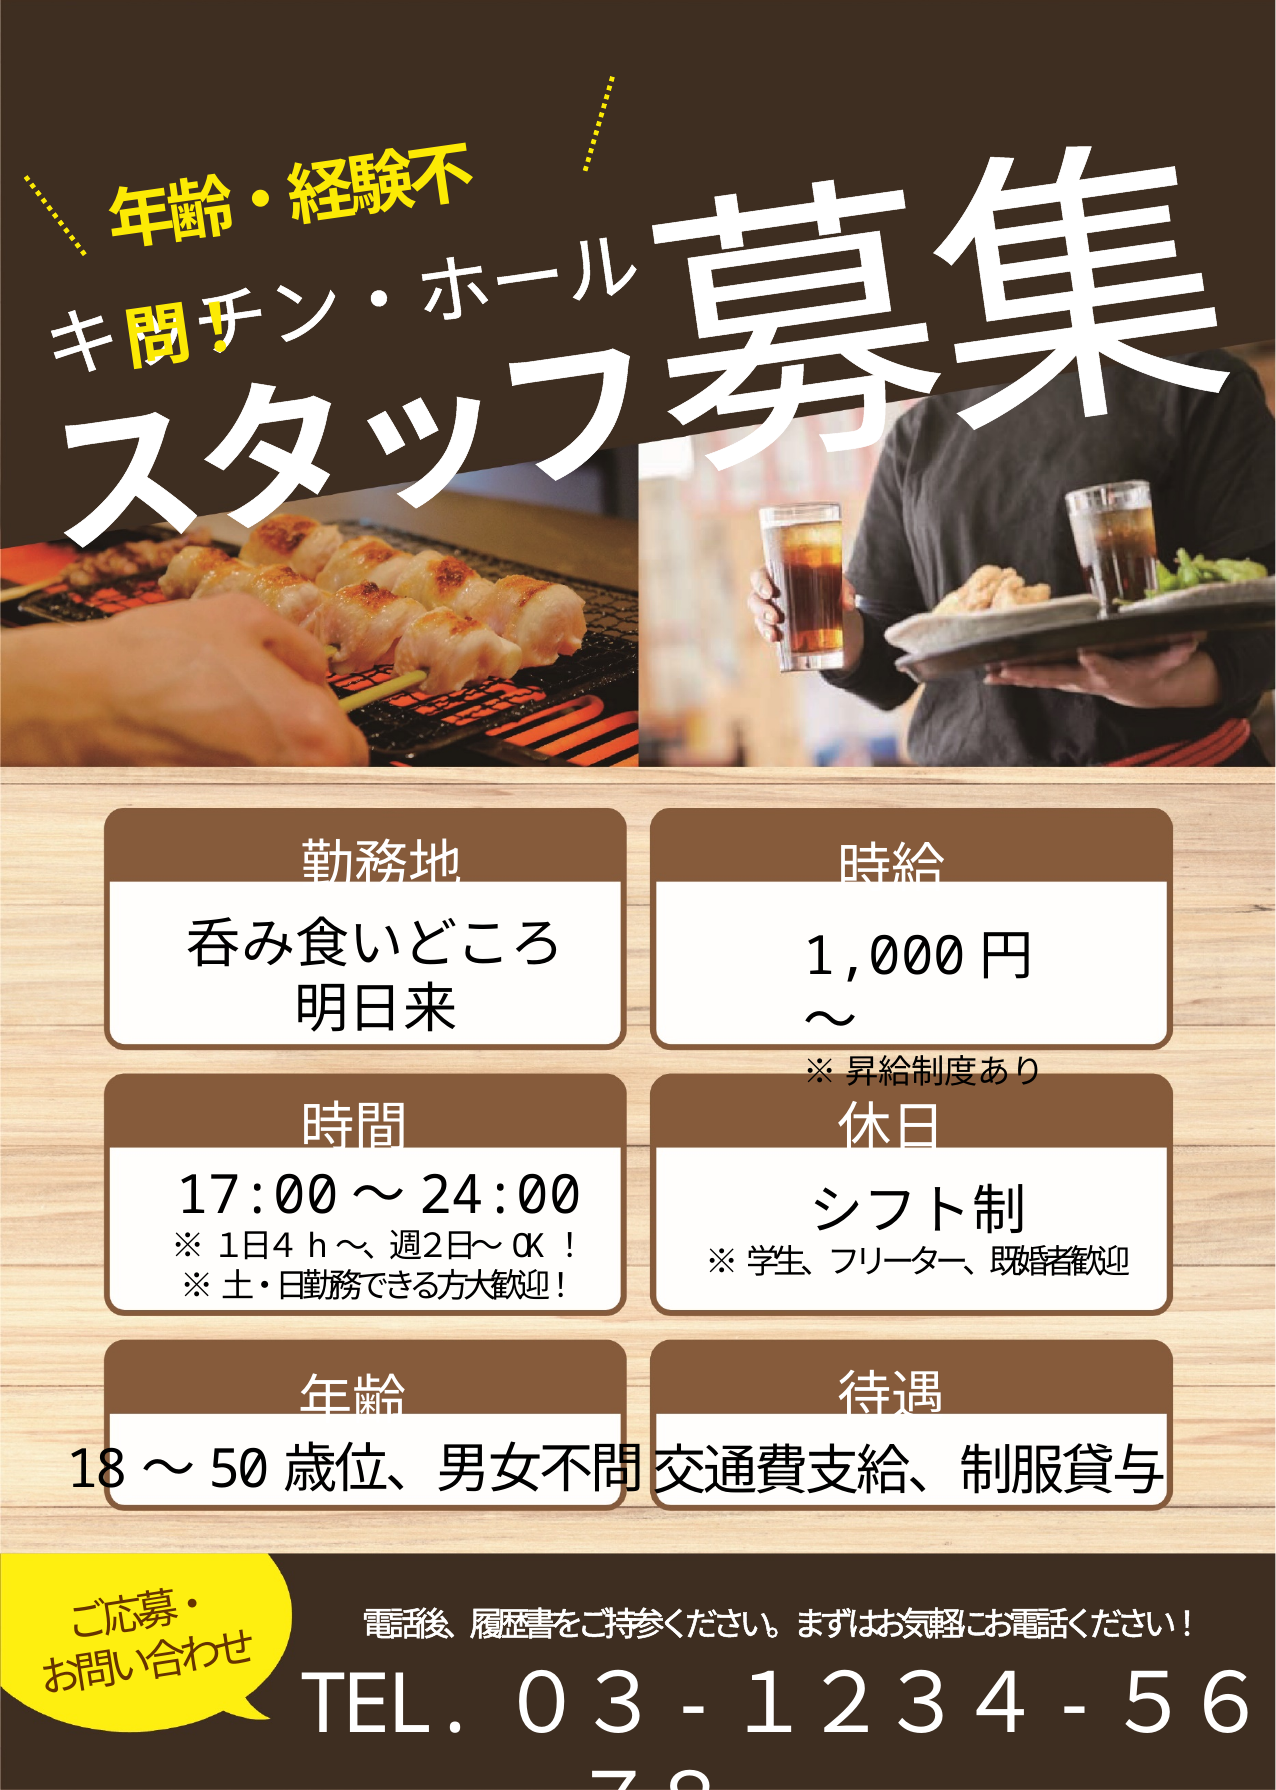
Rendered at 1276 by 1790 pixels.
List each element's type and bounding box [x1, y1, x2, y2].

text_box [25, 176, 86, 256]
text_box [585, 76, 613, 171]
picture [0, 0, 1276, 1790]
